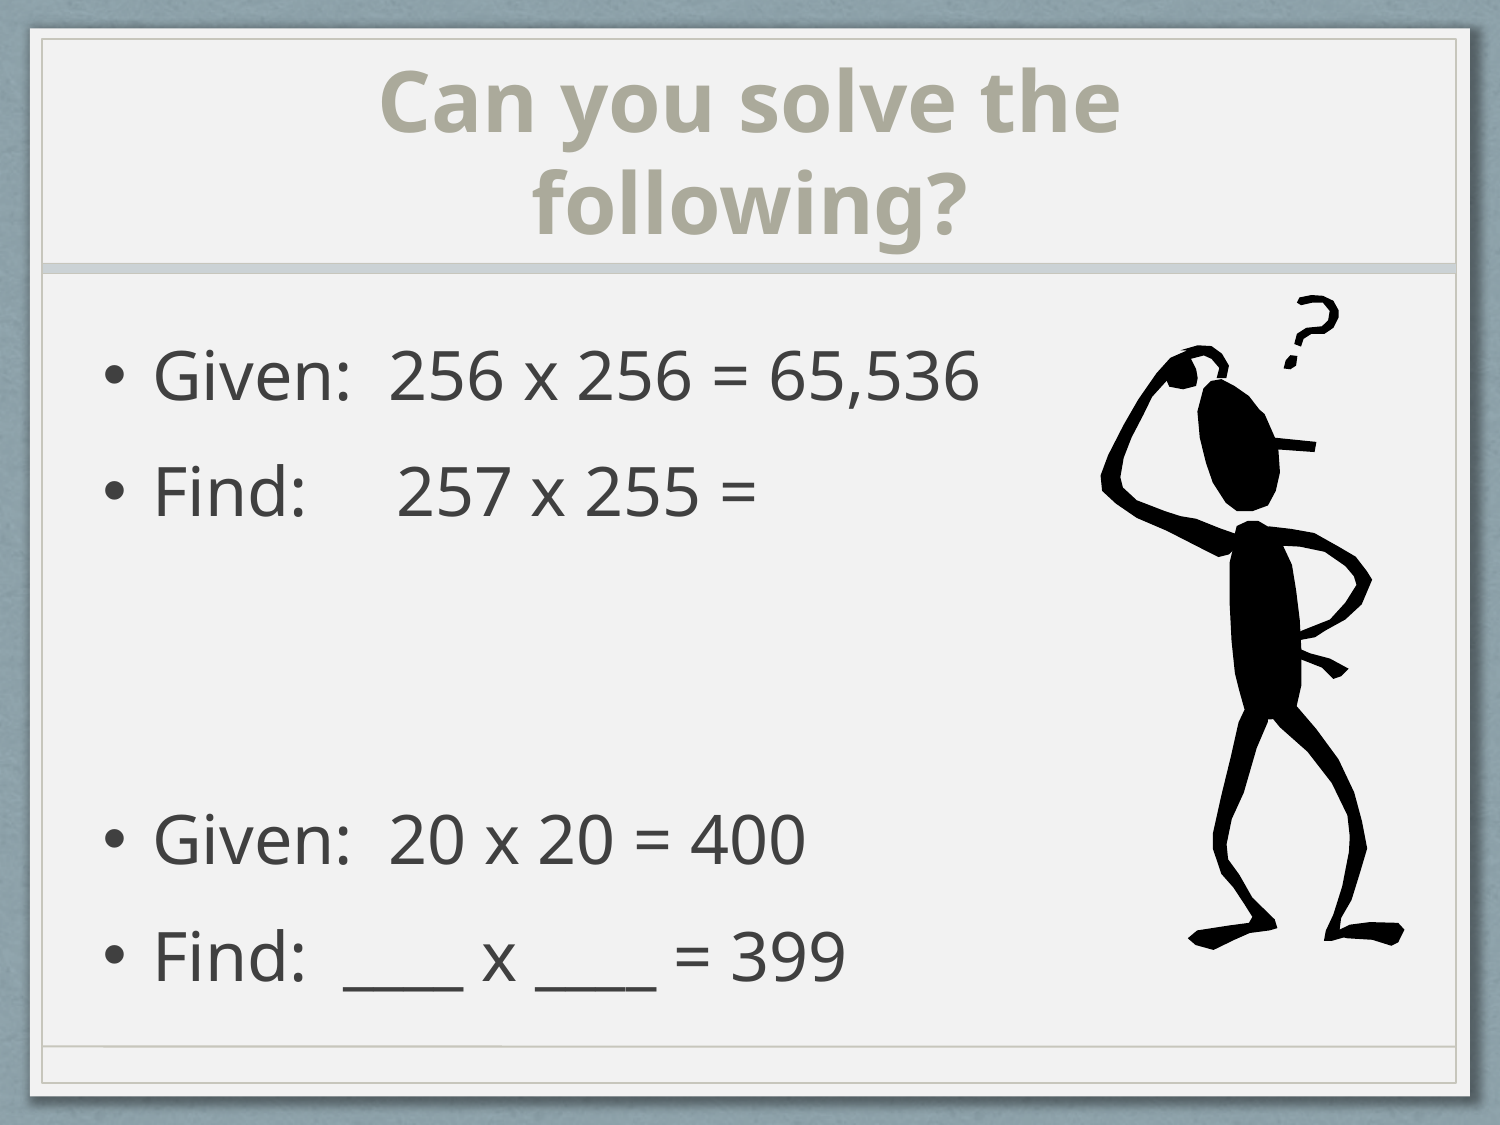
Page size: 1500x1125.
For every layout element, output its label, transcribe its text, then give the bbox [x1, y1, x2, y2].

list Given: 256 x 256 = 65,536 Find: 257 x 255 = Given: 20 x 20 = 400 Find: ____ x ____ = 399 [87, 324, 1425, 1005]
picture [1099, 293, 1406, 951]
title Can you solve the following? [147, 40, 1353, 260]
